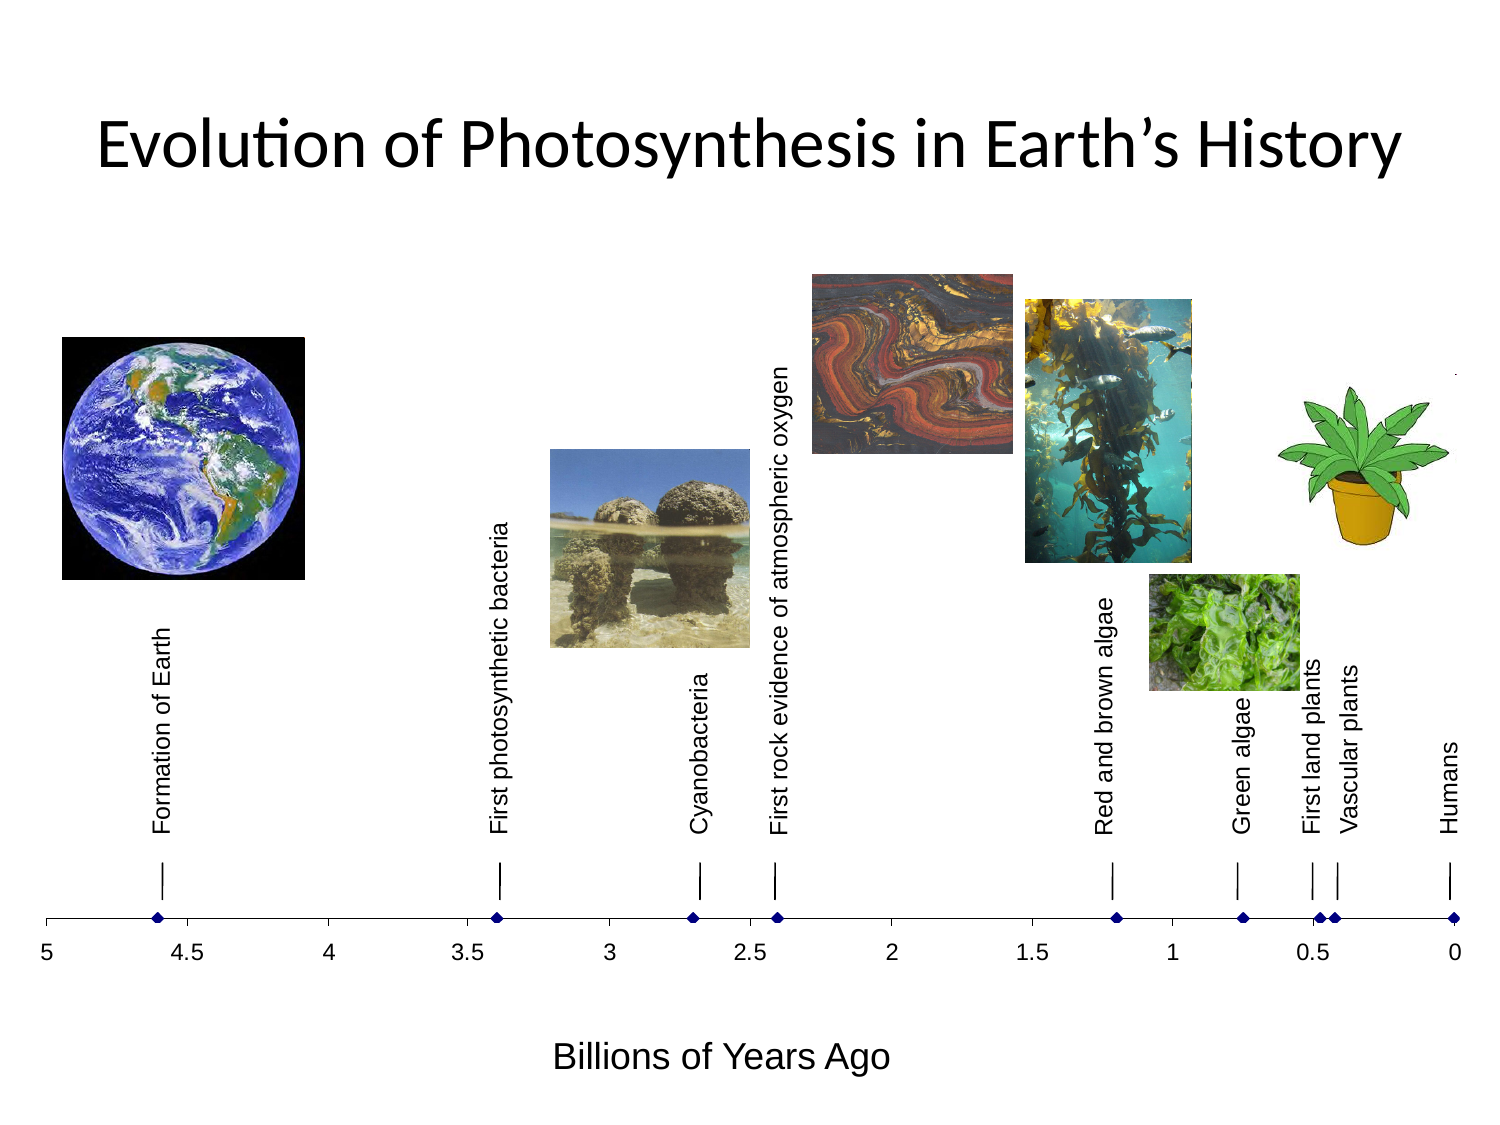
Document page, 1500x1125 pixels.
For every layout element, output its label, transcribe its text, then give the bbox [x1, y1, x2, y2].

title Evolution of Photosynthesis in Earth’s History [75, 45, 1425, 233]
picture [1274, 374, 1457, 557]
text_box Billions of Years Ago [537, 1024, 975, 1085]
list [0, 274, 1500, 1002]
picture [812, 274, 1013, 454]
picture [1024, 299, 1192, 563]
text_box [1149, 574, 1301, 691]
picture [62, 337, 305, 580]
picture [550, 449, 751, 648]
